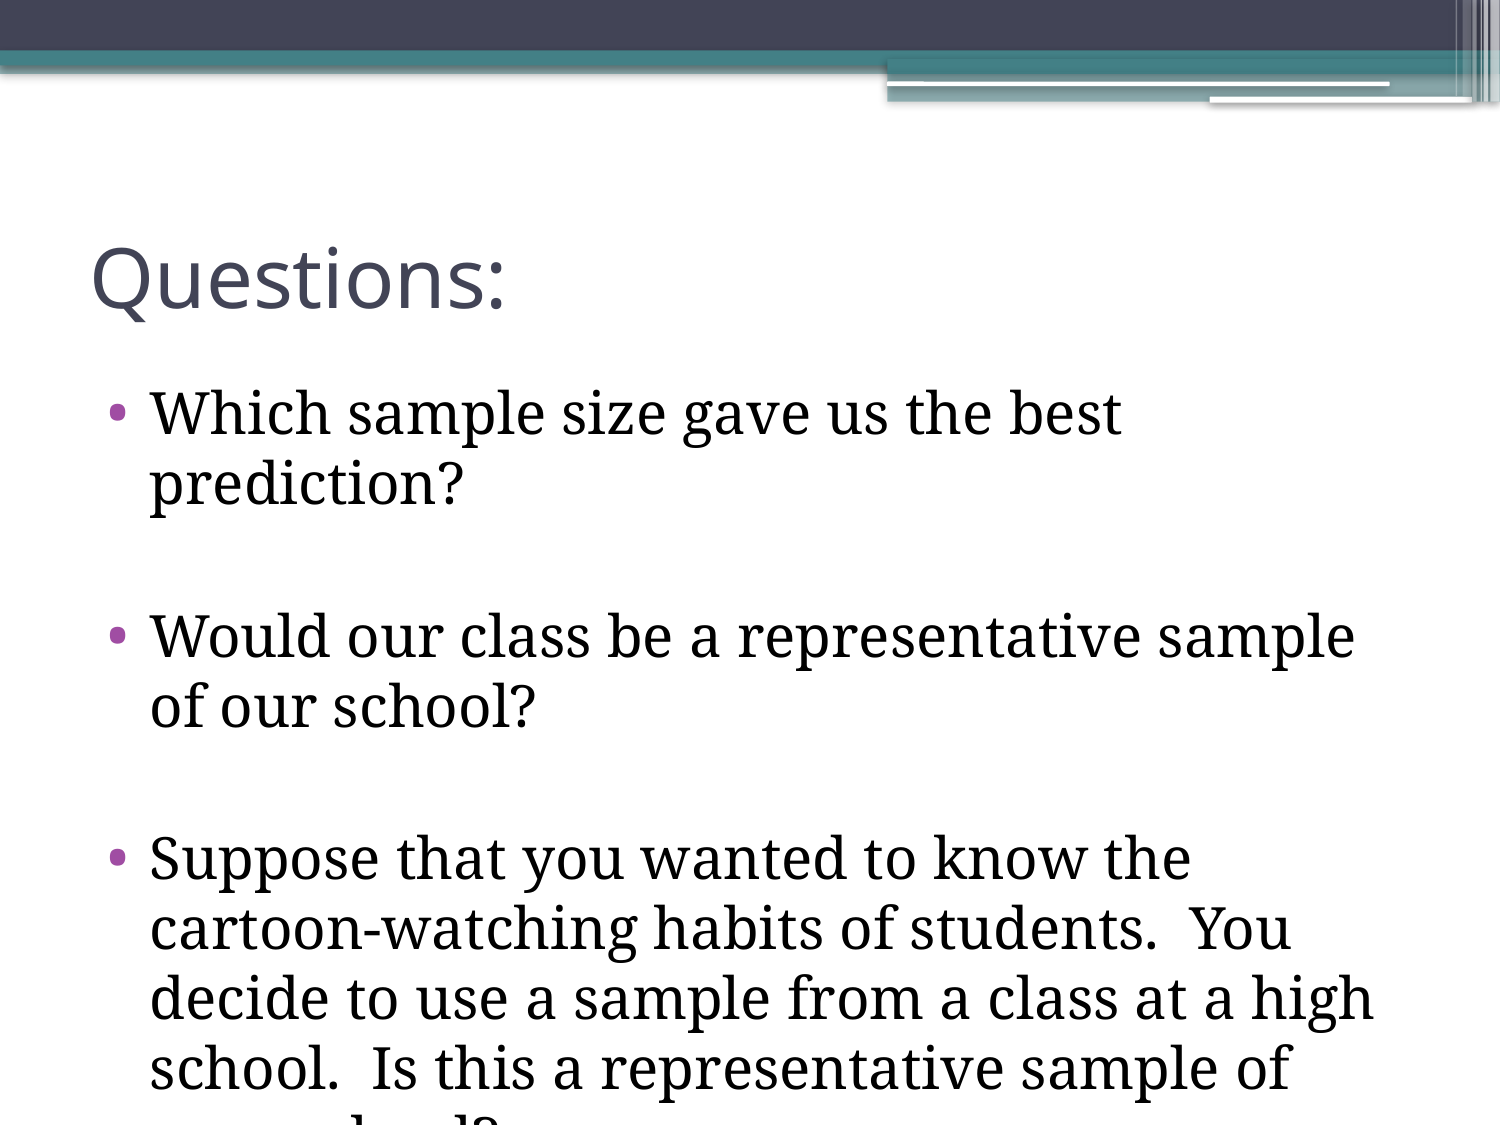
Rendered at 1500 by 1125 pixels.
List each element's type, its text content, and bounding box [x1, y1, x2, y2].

list Which sample size gave us the best prediction? Would our class be a representative sample of our school? Suppose that you wanted to know the cartoon-watching habits of students. You decide to use a sample from a class at a high school. Is this a representative sample of your school? [75, 368, 1425, 1079]
title Questions: [75, 187, 1425, 363]
